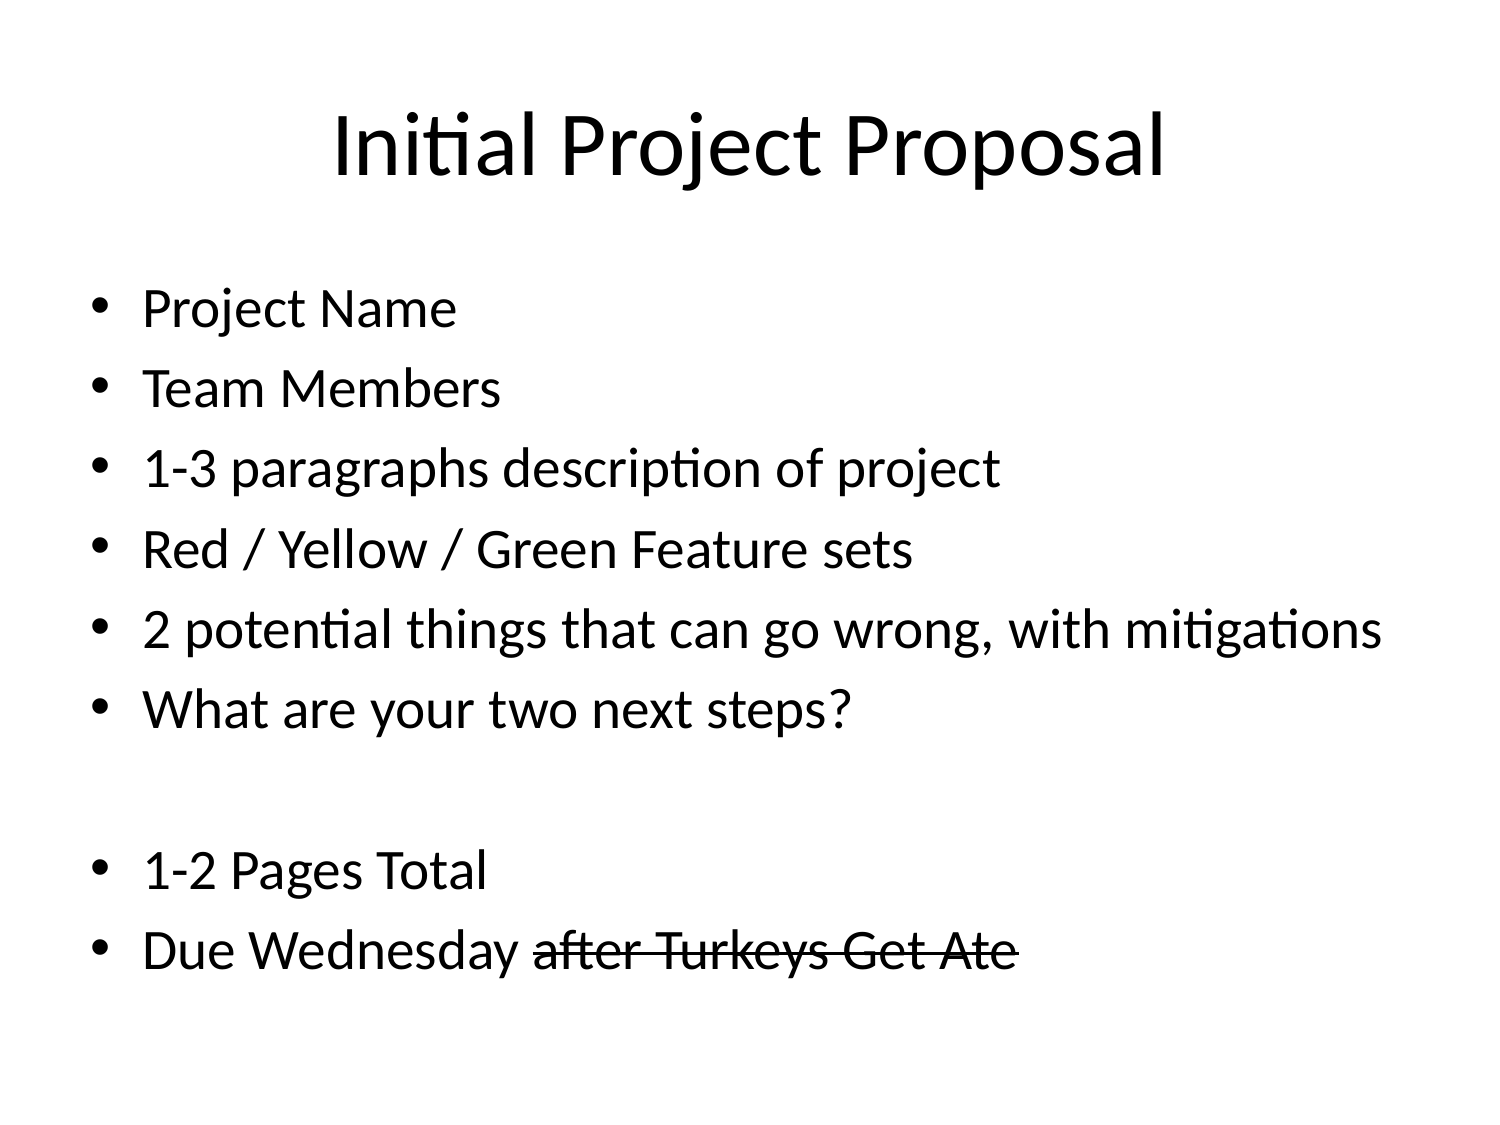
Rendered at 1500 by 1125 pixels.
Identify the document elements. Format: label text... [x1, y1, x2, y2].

list Project Name Team Members 1-3 paragraphs description of project Red / Yellow / Green Feature sets 2 potential things that can go wrong, with mitigations What are your two next steps? 1-2 Pages Total Due Wednesday after Turkeys Get Ate [75, 262, 1425, 1005]
title Initial Project Proposal [75, 45, 1425, 233]
